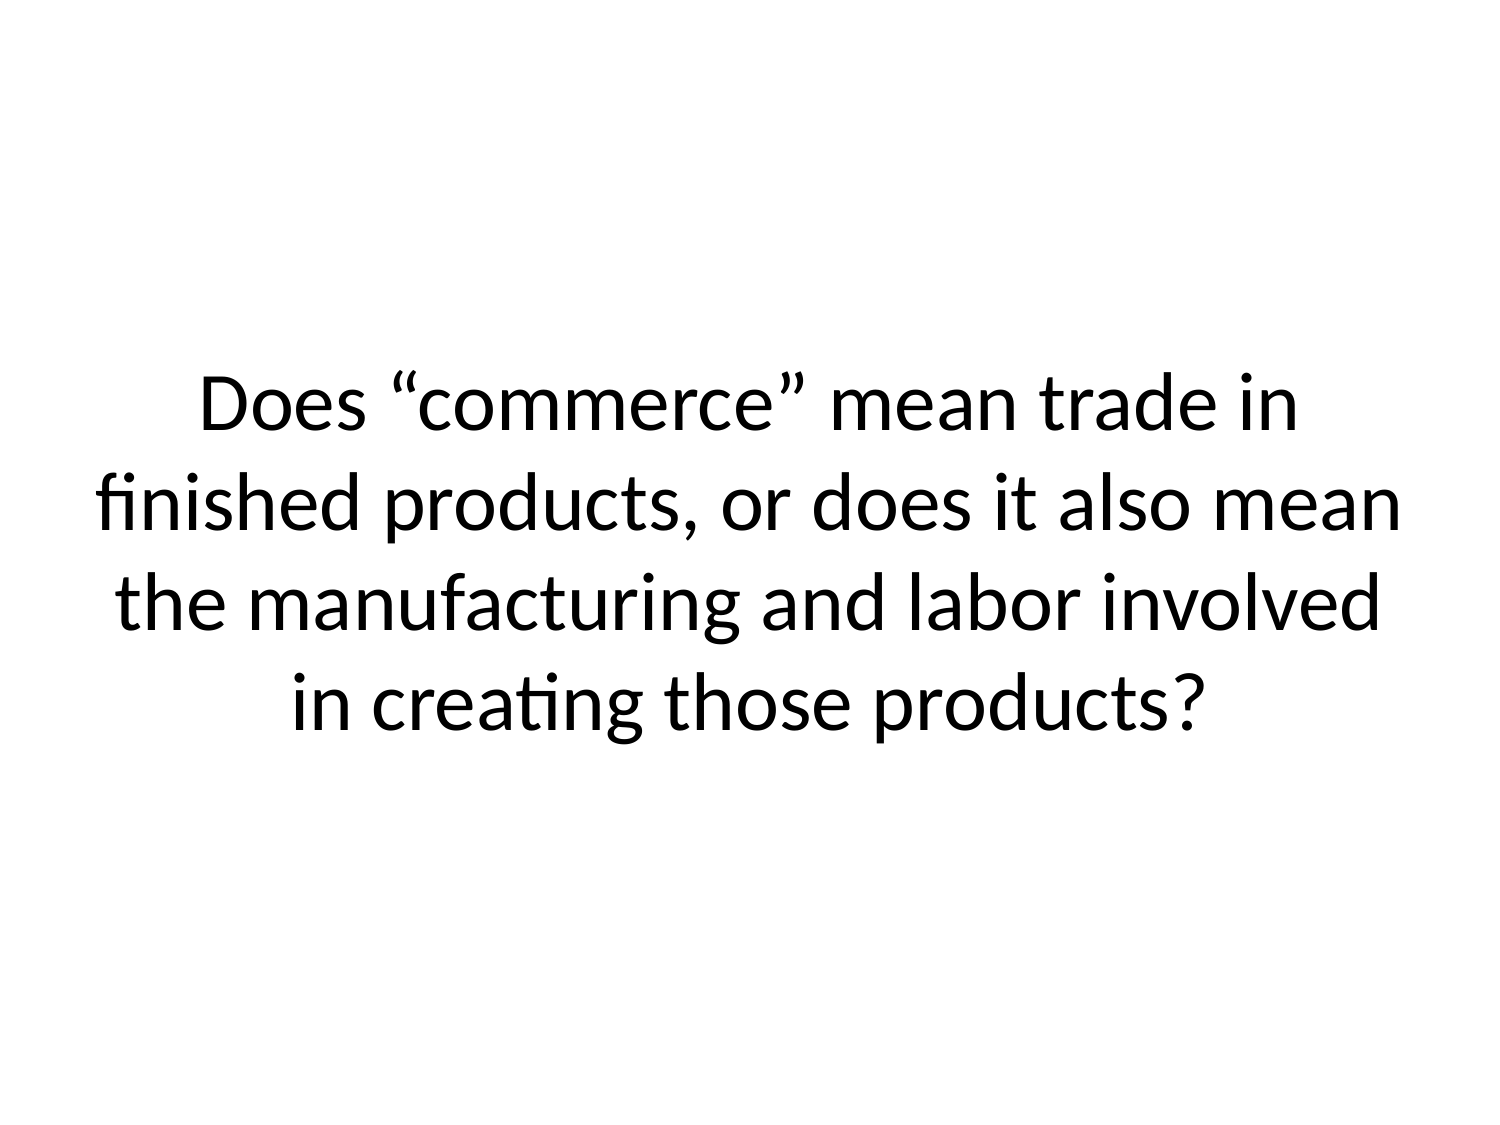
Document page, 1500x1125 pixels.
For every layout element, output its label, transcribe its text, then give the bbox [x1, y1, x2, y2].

title Does “commerce” mean trade in finished products, or does it also mean the manufacturing and labor involved in creating those products? [74, 44, 1426, 1051]
